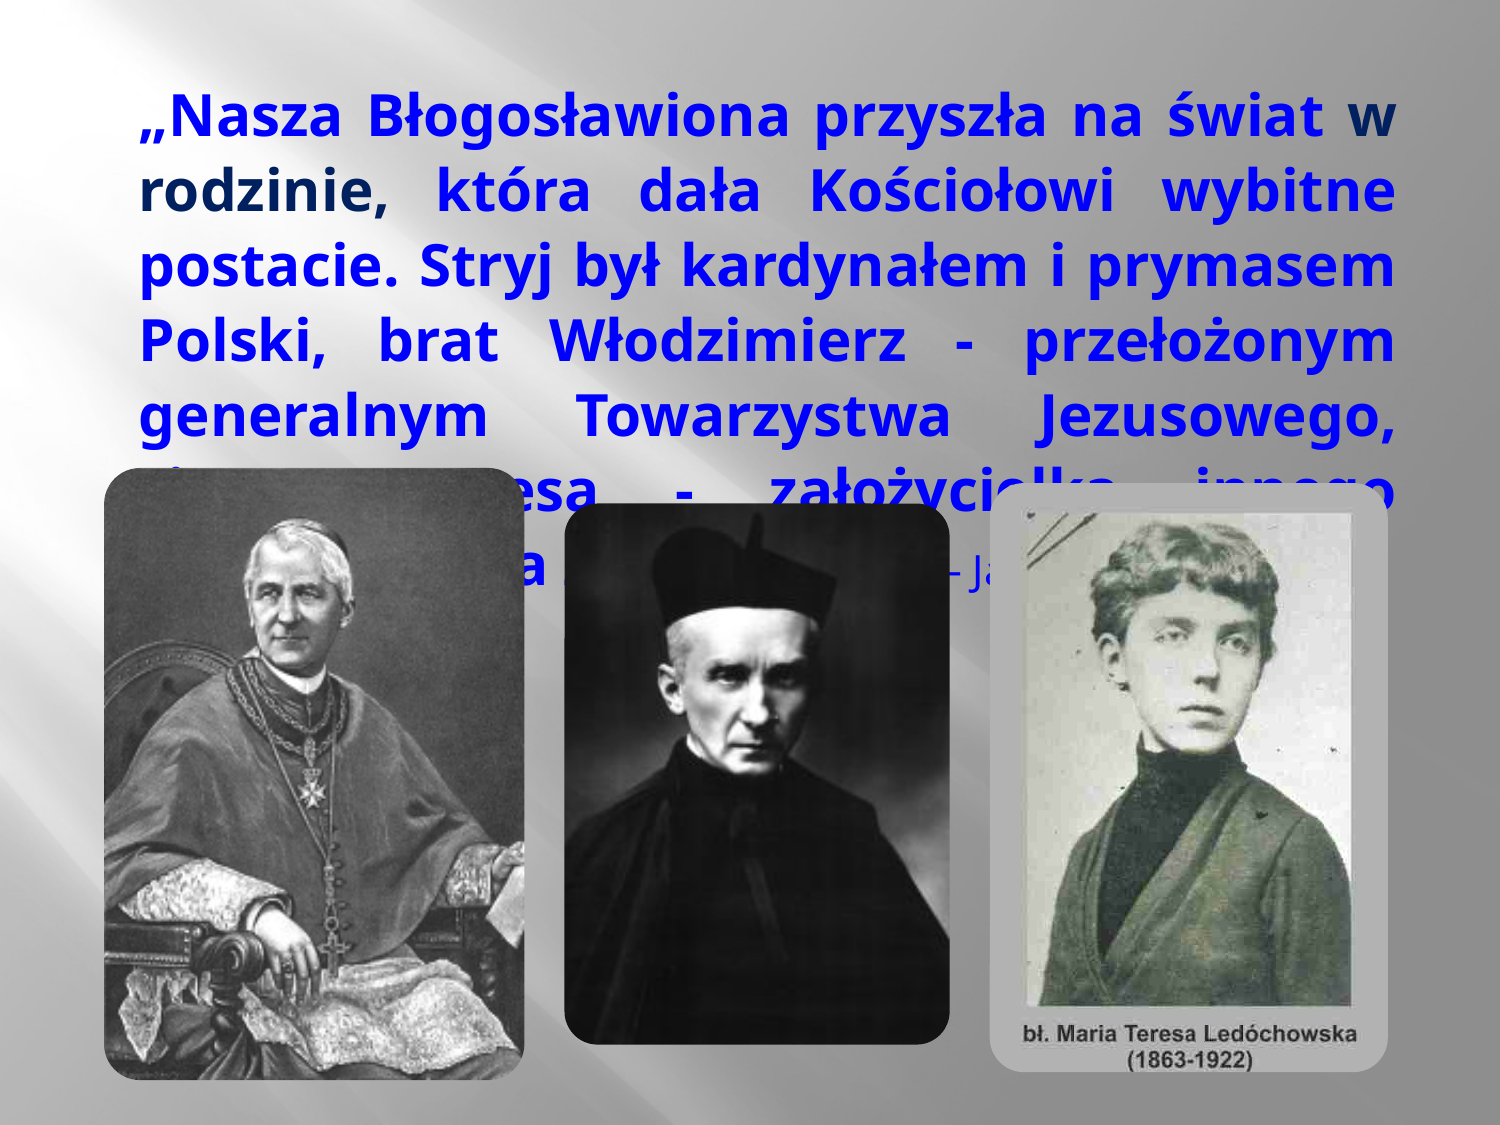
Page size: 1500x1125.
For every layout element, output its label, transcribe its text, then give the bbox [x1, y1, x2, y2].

picture [564, 503, 950, 1045]
picture [989, 482, 1389, 1073]
text_box „Nasza Błogosławiona przyszła na świat w rodzinie, która dała Kościołowi wybitne postacie. Stryj był kardynałem i prymasem Polski, brat Włodzimierz - przełożonym generalnym Towarzystwa Jezusowego, siostra Teresa - założycielką innego zgromadzenia zakonnego.” – Jan Paweł II . [123, 66, 1412, 527]
picture [103, 467, 525, 1081]
